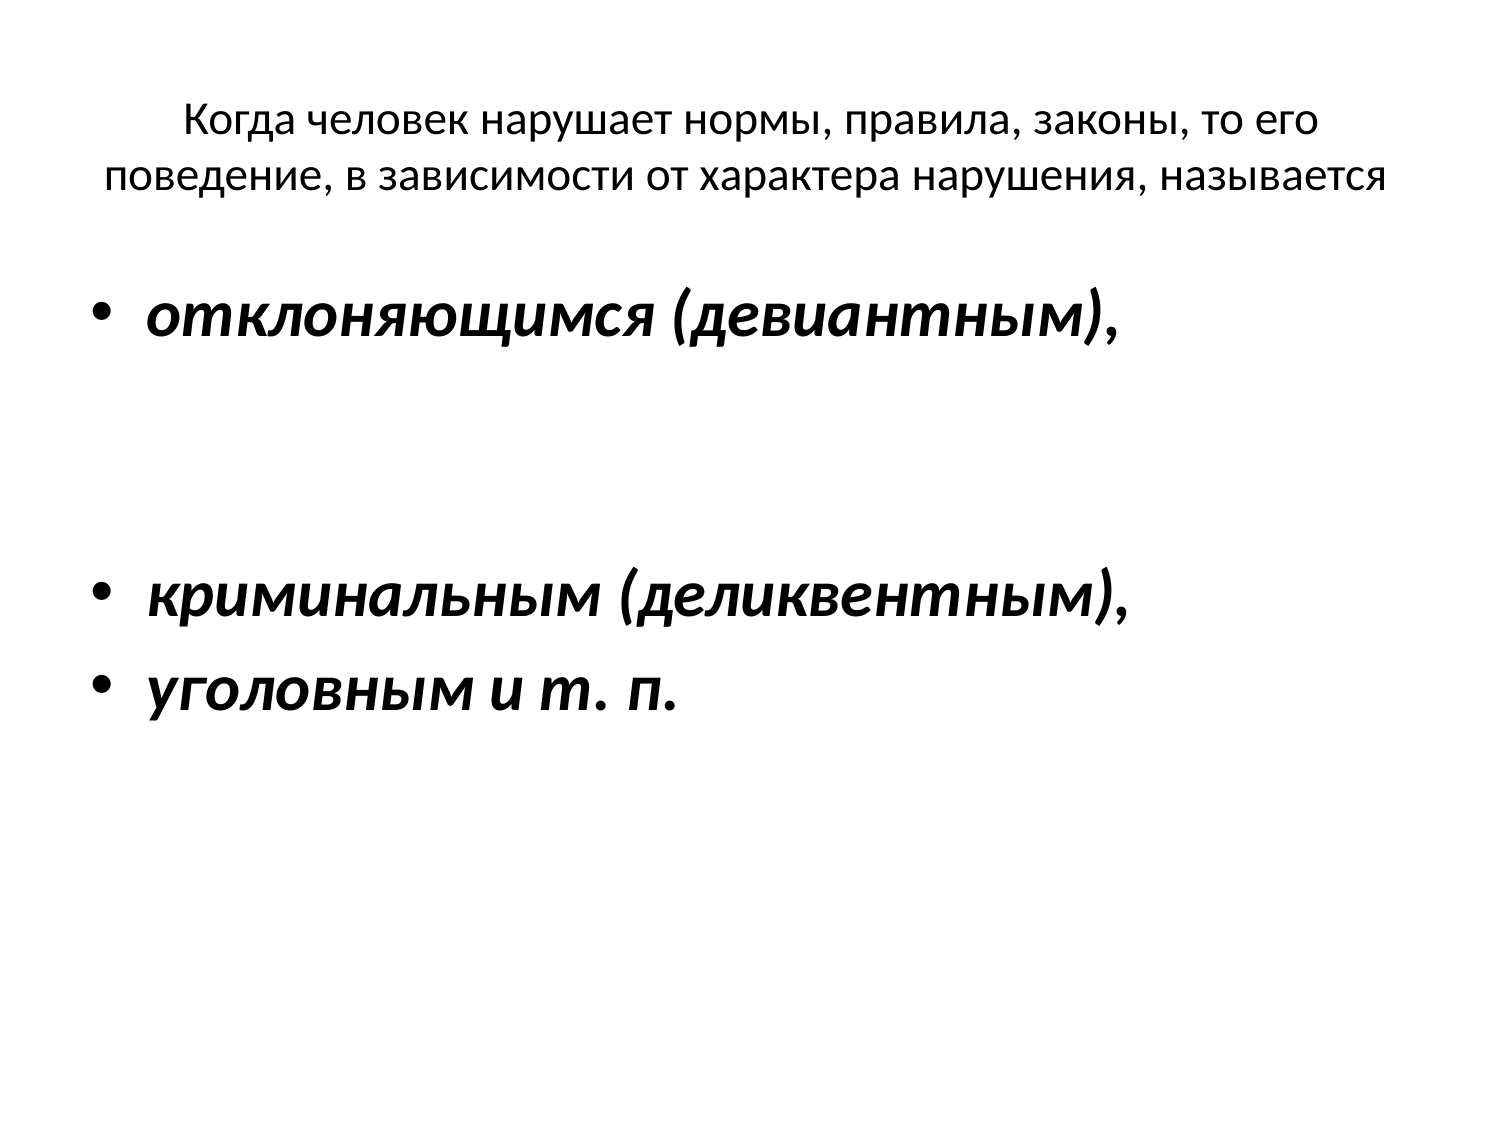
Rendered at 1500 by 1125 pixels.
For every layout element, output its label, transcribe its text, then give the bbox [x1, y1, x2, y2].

list отклоняющимся (девиантным), криминальным (деликвентным), уголовным и т. п. [75, 262, 1425, 1005]
title Когда человек нарушает нормы, правила, законы, то его поведение, в зависимости от характера нарушения, называется [76, 78, 1427, 266]
